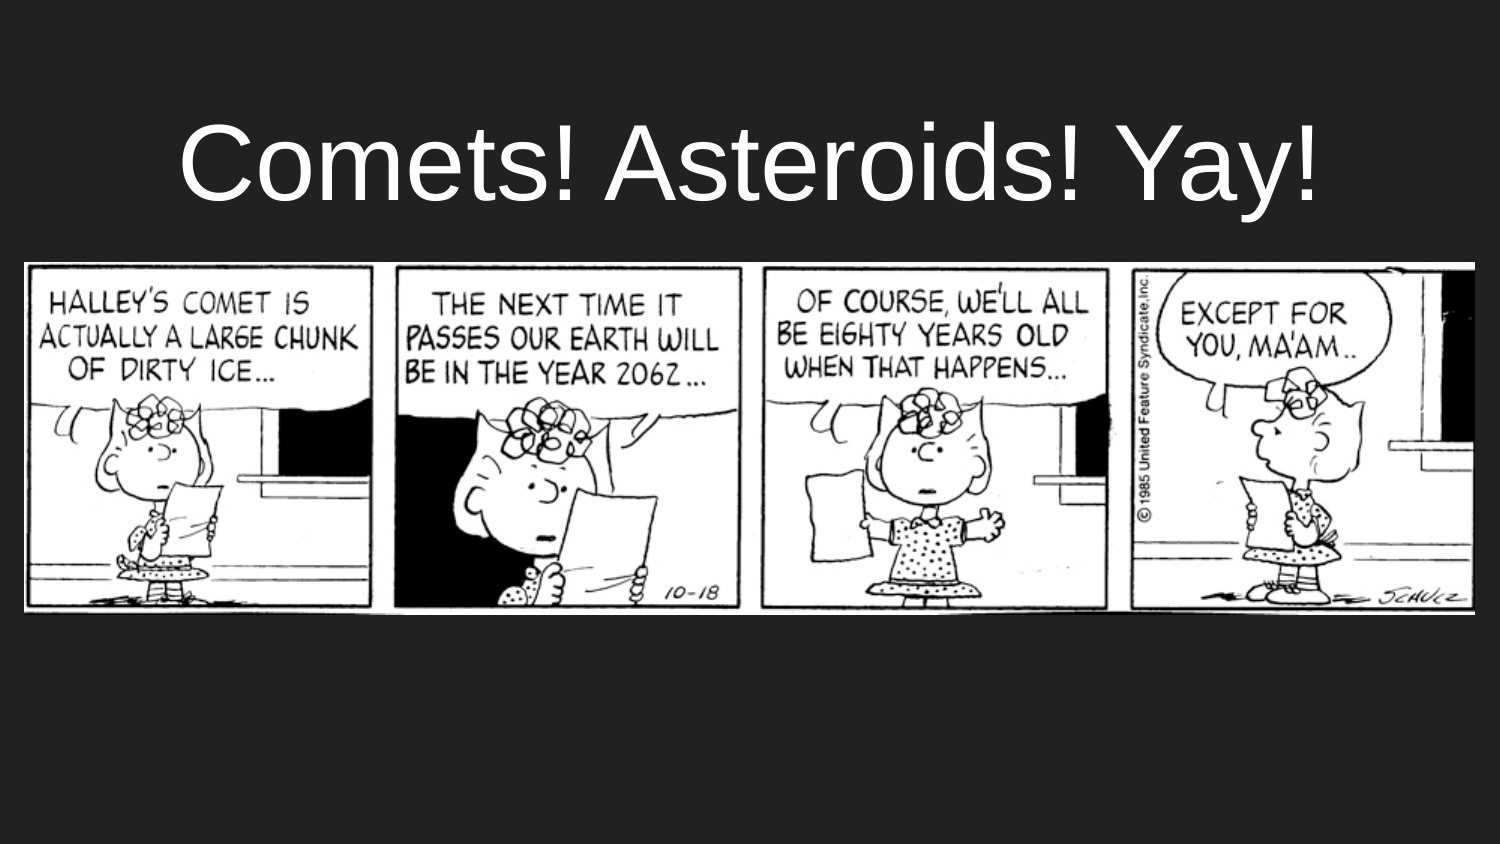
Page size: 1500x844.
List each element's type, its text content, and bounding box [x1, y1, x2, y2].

title Comets! Asteroids! Yay! [51, 107, 1449, 238]
picture [24, 261, 1476, 615]
